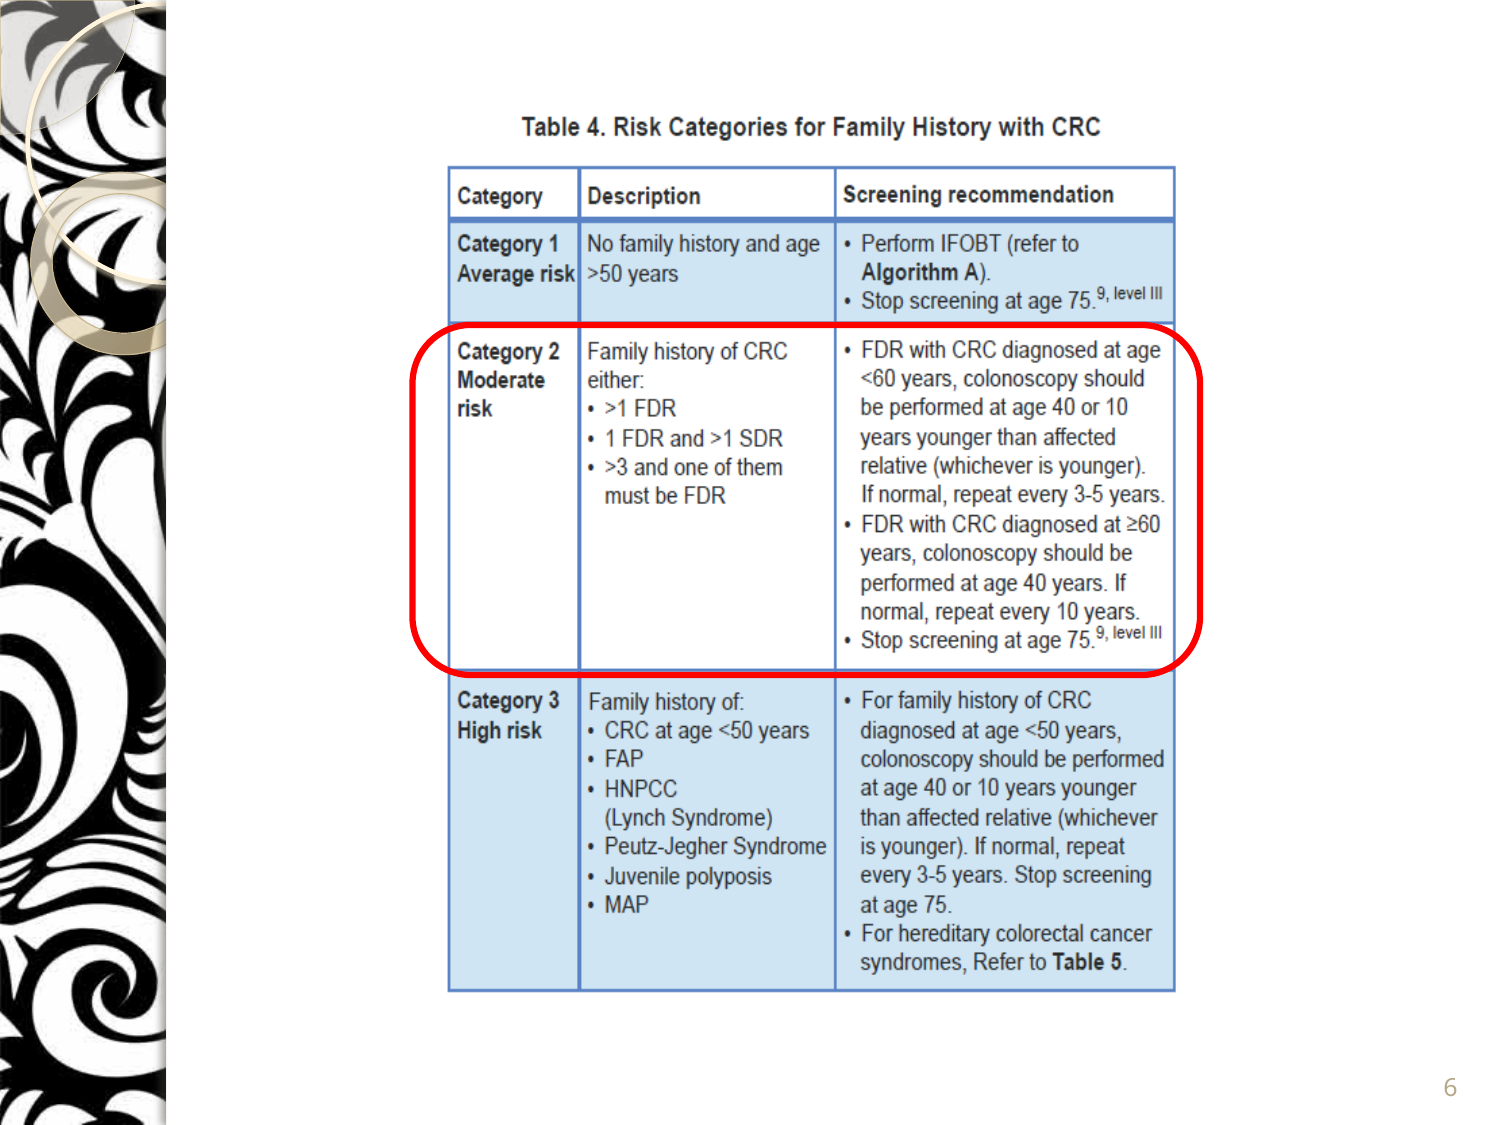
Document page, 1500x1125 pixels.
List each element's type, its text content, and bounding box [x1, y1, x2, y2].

slide_number 6 [1413, 1034, 1488, 1113]
picture [53, 241, 160, 332]
picture [62, 195, 160, 280]
text_box [1191, 348, 1203, 652]
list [437, 87, 1184, 1013]
picture [0, 134, 166, 1125]
picture [32, 13, 160, 207]
text_box [410, 338, 430, 662]
picture [136, 0, 164, 4]
